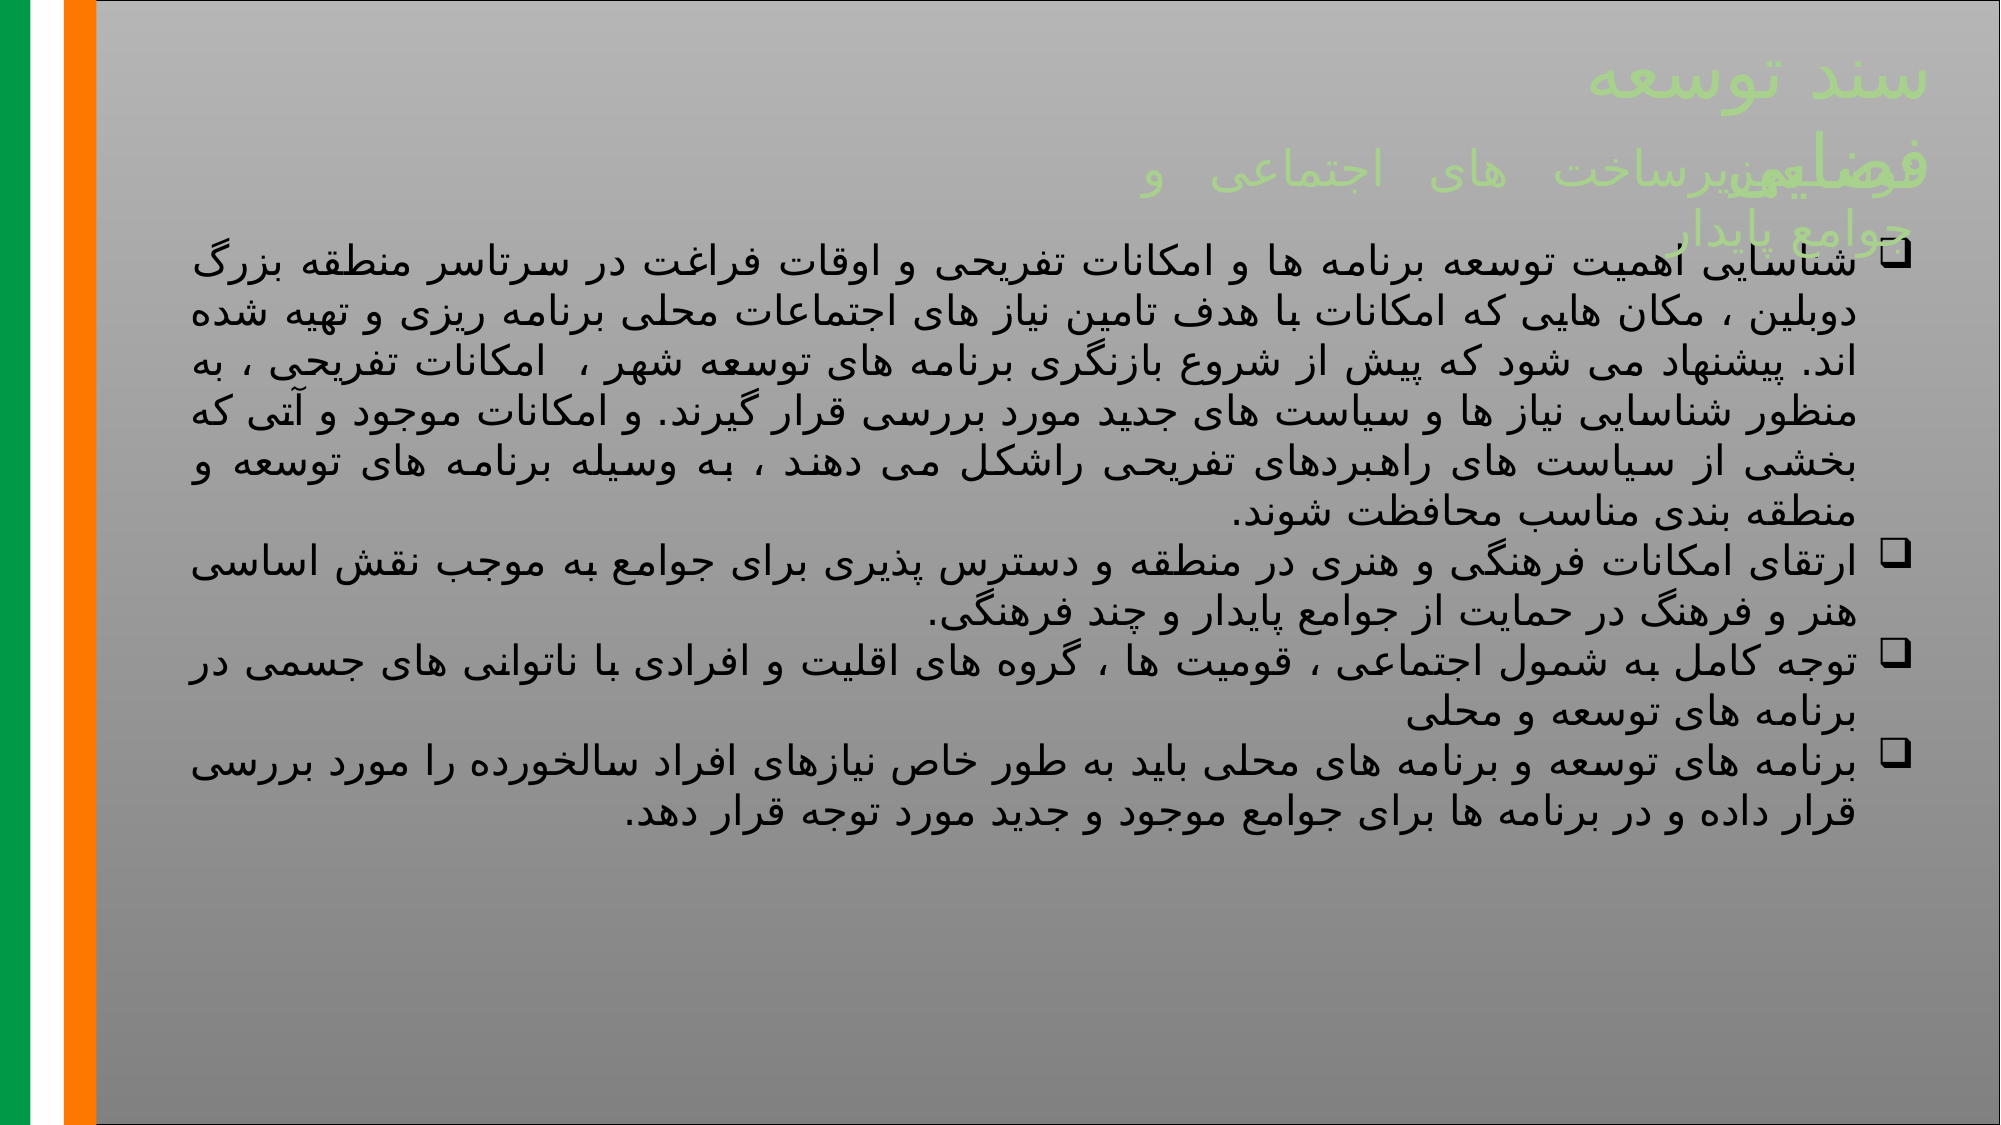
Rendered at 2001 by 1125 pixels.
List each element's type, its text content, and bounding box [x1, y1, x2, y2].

text_box توسعهزیرساخت های اجتماعی و جوامع پایدار [1100, 128, 1930, 264]
picture [0, 0, 97, 1125]
text_box شناسایی اهمیت توسعه برنامه ها و امکانات تفریحی و اوقات فراغت در سرتاسر منطقه بزرگ دوبلین ، مکان هایی که امکانات با هدف تامین نیاز های اجتماعات محلی برنامه ریزی و تهیه شده اند. پیشنهاد می شود که پیش از شروع بازنگری برنامه های توسعه شهر ، امکانات تفریحی ، به منظور شناسایی نیاز ها و سیاست های جدید مورد بررسی قرار گیرند. و امکانات موجود و آتی که بخشی از سیاست های راهبردهای تفریحی راشکل می دهند ، به وسیله برنامه های توسعه و منطقه بندی مناسب محافظت شوند. ارتقای امکانات فرهنگی و هنری در منطقه و دسترس پذیری برای جوامع به موجب نقش اساسی هنر و فرهنگ در حمایت از جوامع پایدار و چند فرهنگی. توجه کامل به شمول اجتماعی ، قومیت ها ، گروه های اقلیت و افرادی با ناتوانی های جسمی در برنامه های توسعه و محلی برنامه های توسعه و برنامه های محلی باید به طور خاص نیازهای افراد سالخورده را مورد بررسی قرار داده و در برنامه ها برای جوامع موجود و جدید مورد توجه قرار دهد. [174, 226, 1930, 842]
text_box سند توسعه فضایی [1419, 16, 1948, 211]
text_box [97, 0, 2000, 1125]
